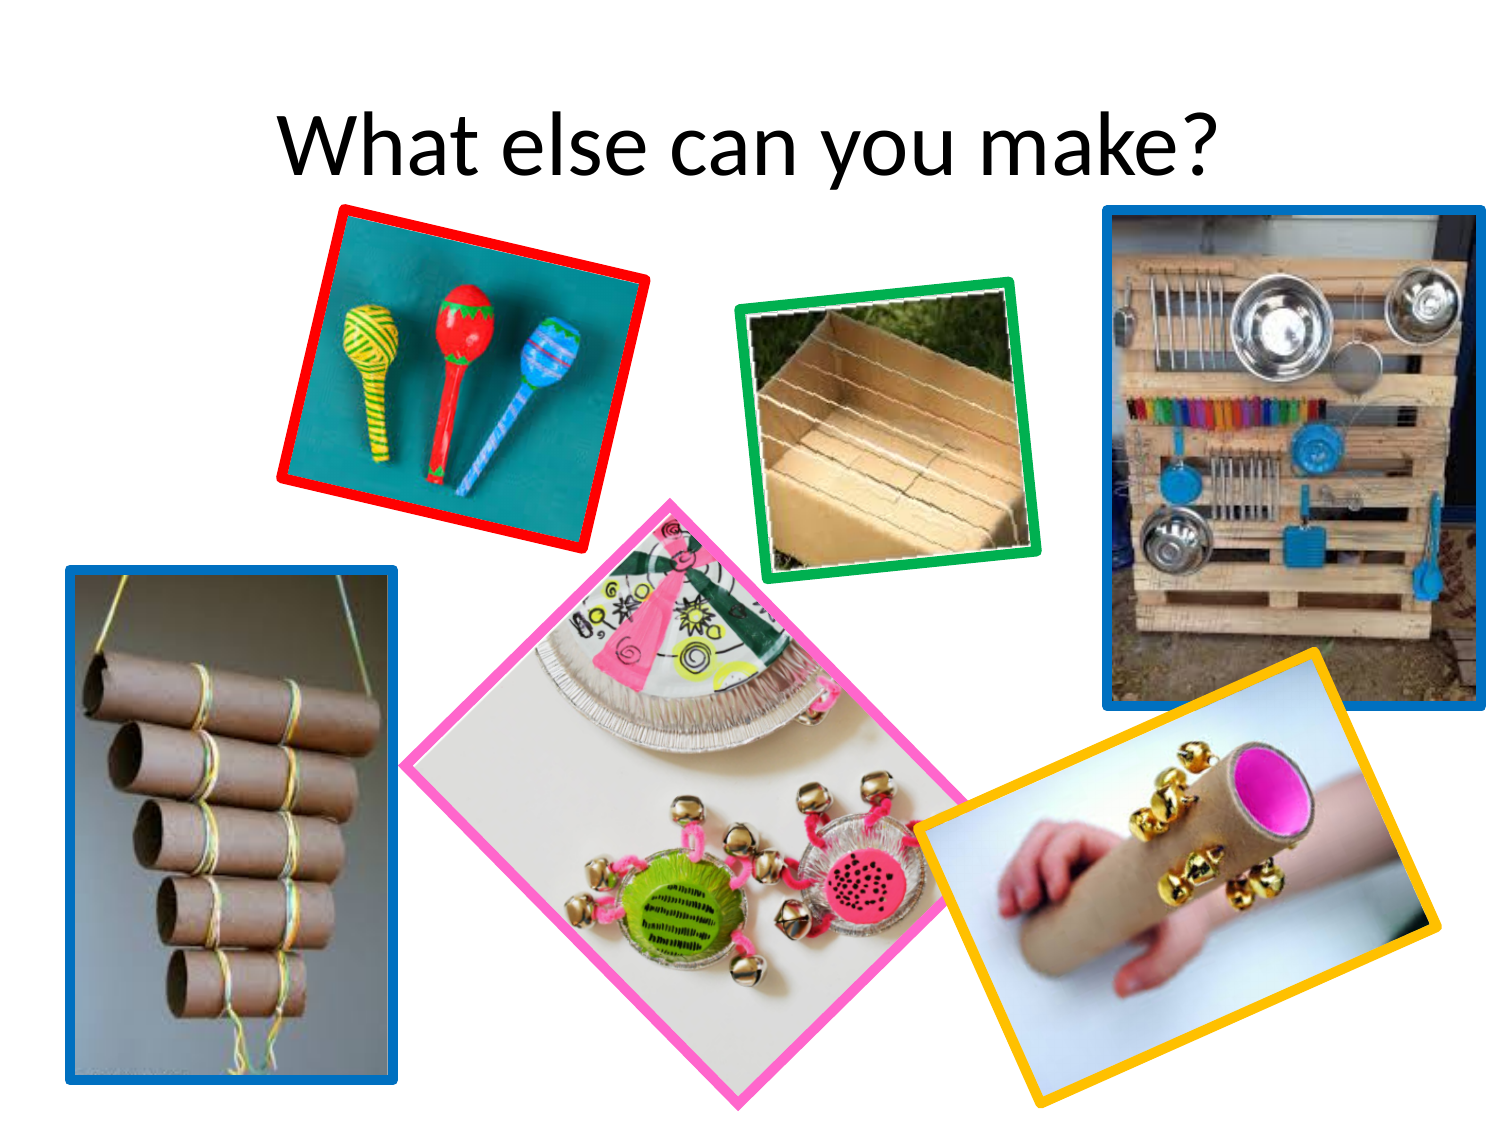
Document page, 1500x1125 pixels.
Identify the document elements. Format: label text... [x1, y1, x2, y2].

picture [747, 288, 1030, 572]
title What else can you make? [75, 45, 1425, 233]
picture [288, 216, 638, 541]
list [74, 574, 388, 1076]
picture [414, 215, 1477, 1095]
